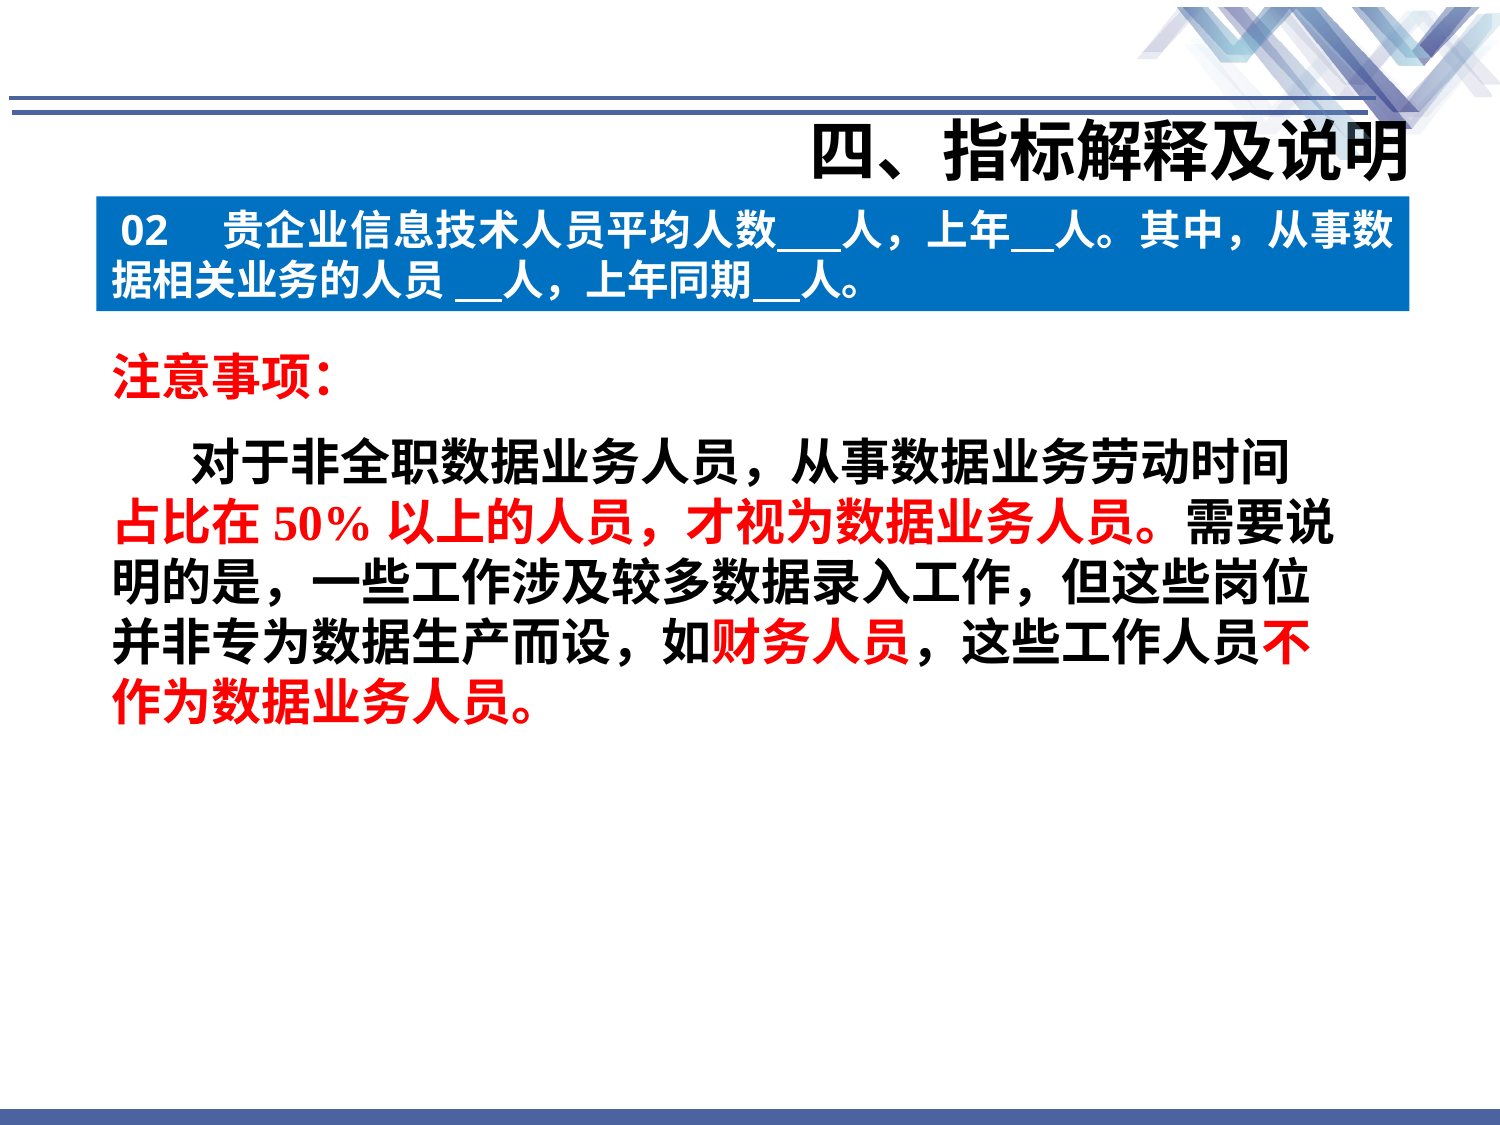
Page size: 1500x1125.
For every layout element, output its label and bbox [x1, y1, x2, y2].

text_box [0, 7, 1500, 1125]
